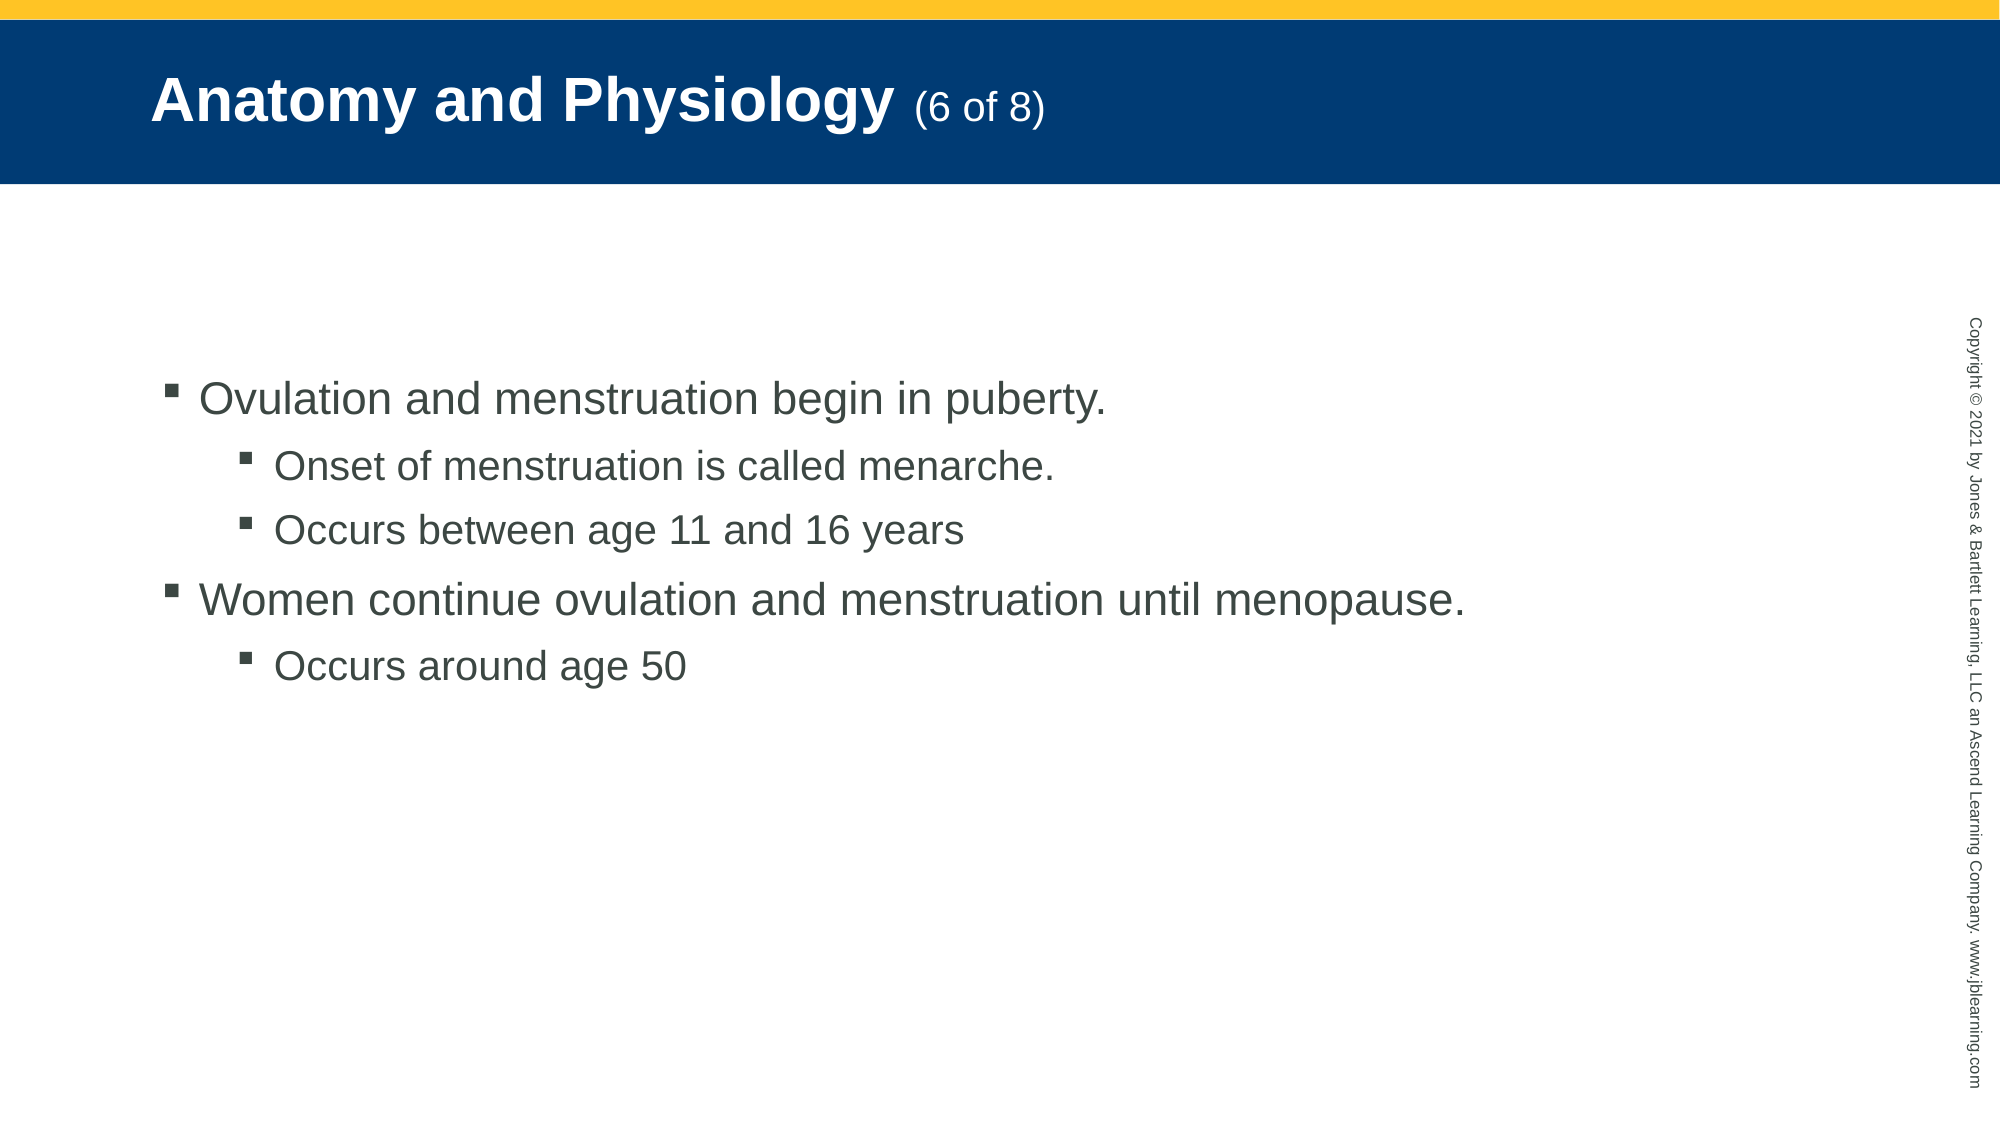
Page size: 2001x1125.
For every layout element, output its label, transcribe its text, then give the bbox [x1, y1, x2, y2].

title Anatomy and Physiology (6 of 8) [0, 19, 2000, 185]
list Ovulation and menstruation begin in puberty. Onset of menstruation is called menarche. Occurs between age 11 and 16 years Women continue ovulation and menstruation until menopause. Occurs around age 50 [146, 361, 1859, 1016]
